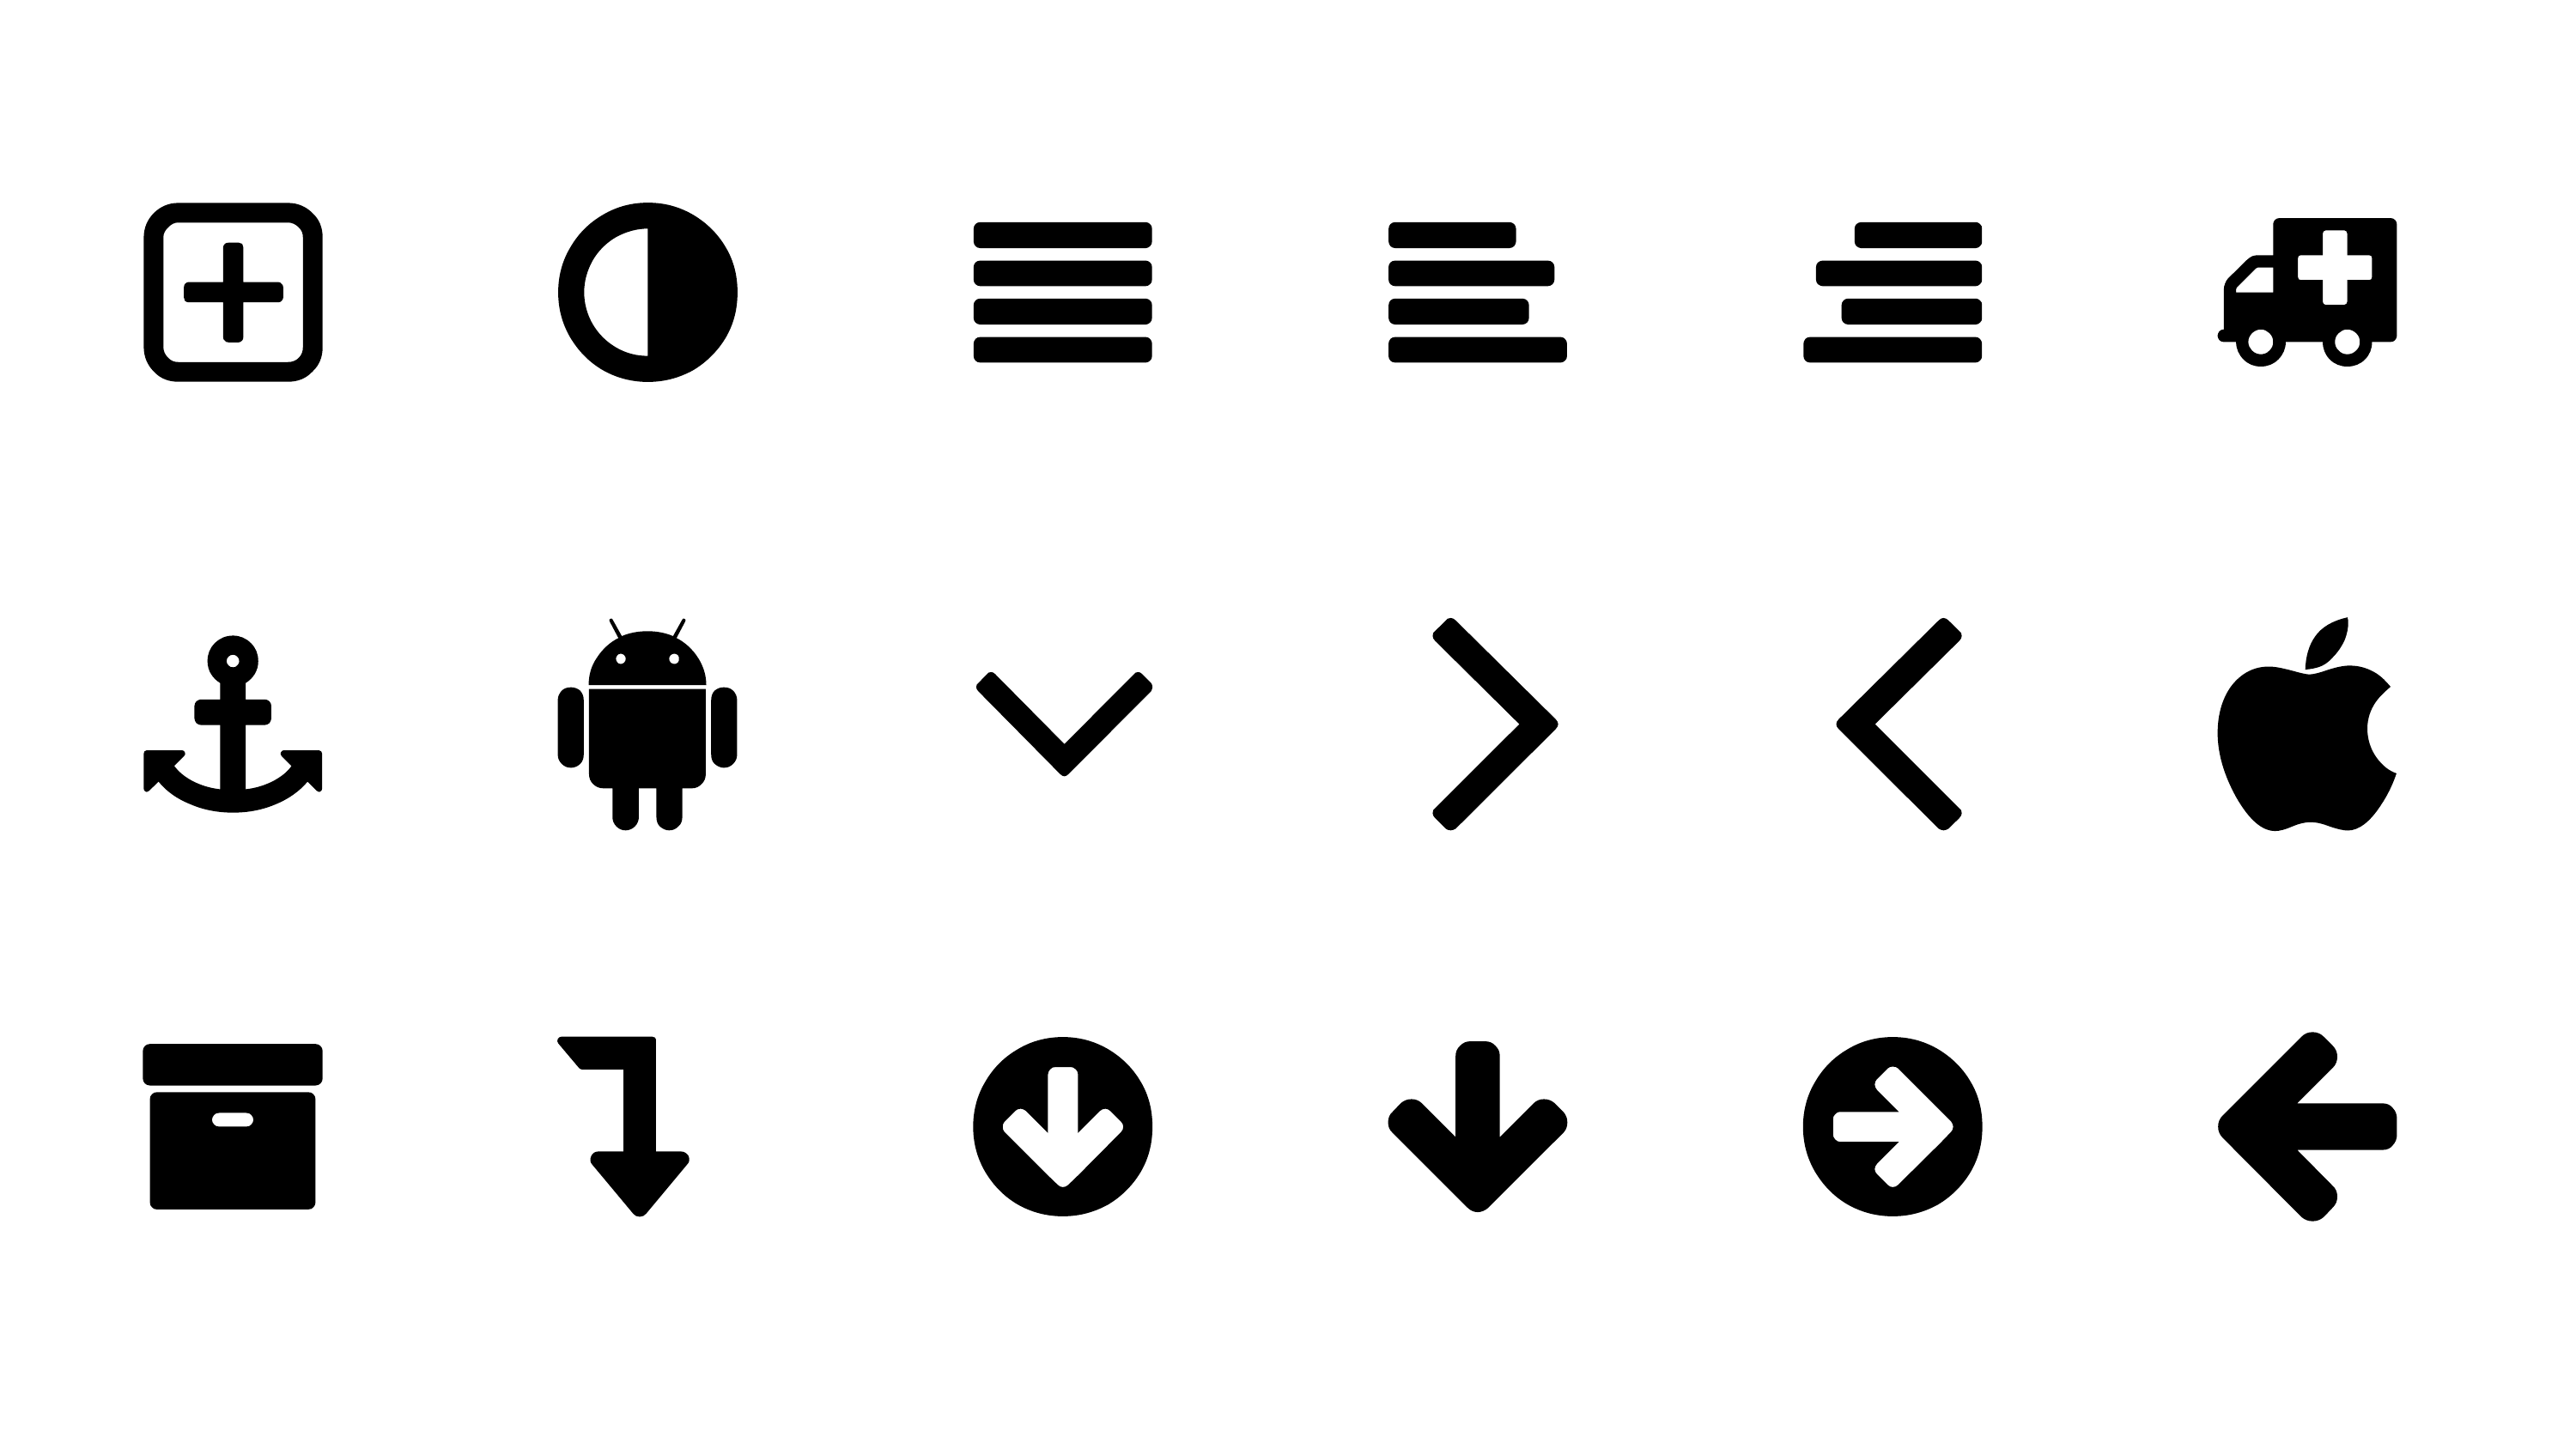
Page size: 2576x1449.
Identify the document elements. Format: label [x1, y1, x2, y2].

text_box [557, 617, 738, 831]
text_box [1802, 1037, 1983, 1216]
text_box [1803, 221, 1983, 363]
text_box [143, 635, 323, 813]
text_box [143, 203, 323, 382]
text_box [2217, 616, 2397, 832]
text_box [2218, 1032, 2397, 1222]
text_box [1432, 617, 1558, 831]
text_box [557, 1036, 690, 1217]
text_box [975, 671, 1153, 777]
text_box [558, 203, 738, 382]
text_box [1388, 1041, 1568, 1213]
text_box [973, 1037, 1153, 1216]
text_box [1836, 617, 1962, 831]
text_box [2217, 218, 2397, 367]
text_box [1388, 221, 1568, 363]
text_box [143, 1043, 323, 1210]
text_box [973, 221, 1152, 363]
